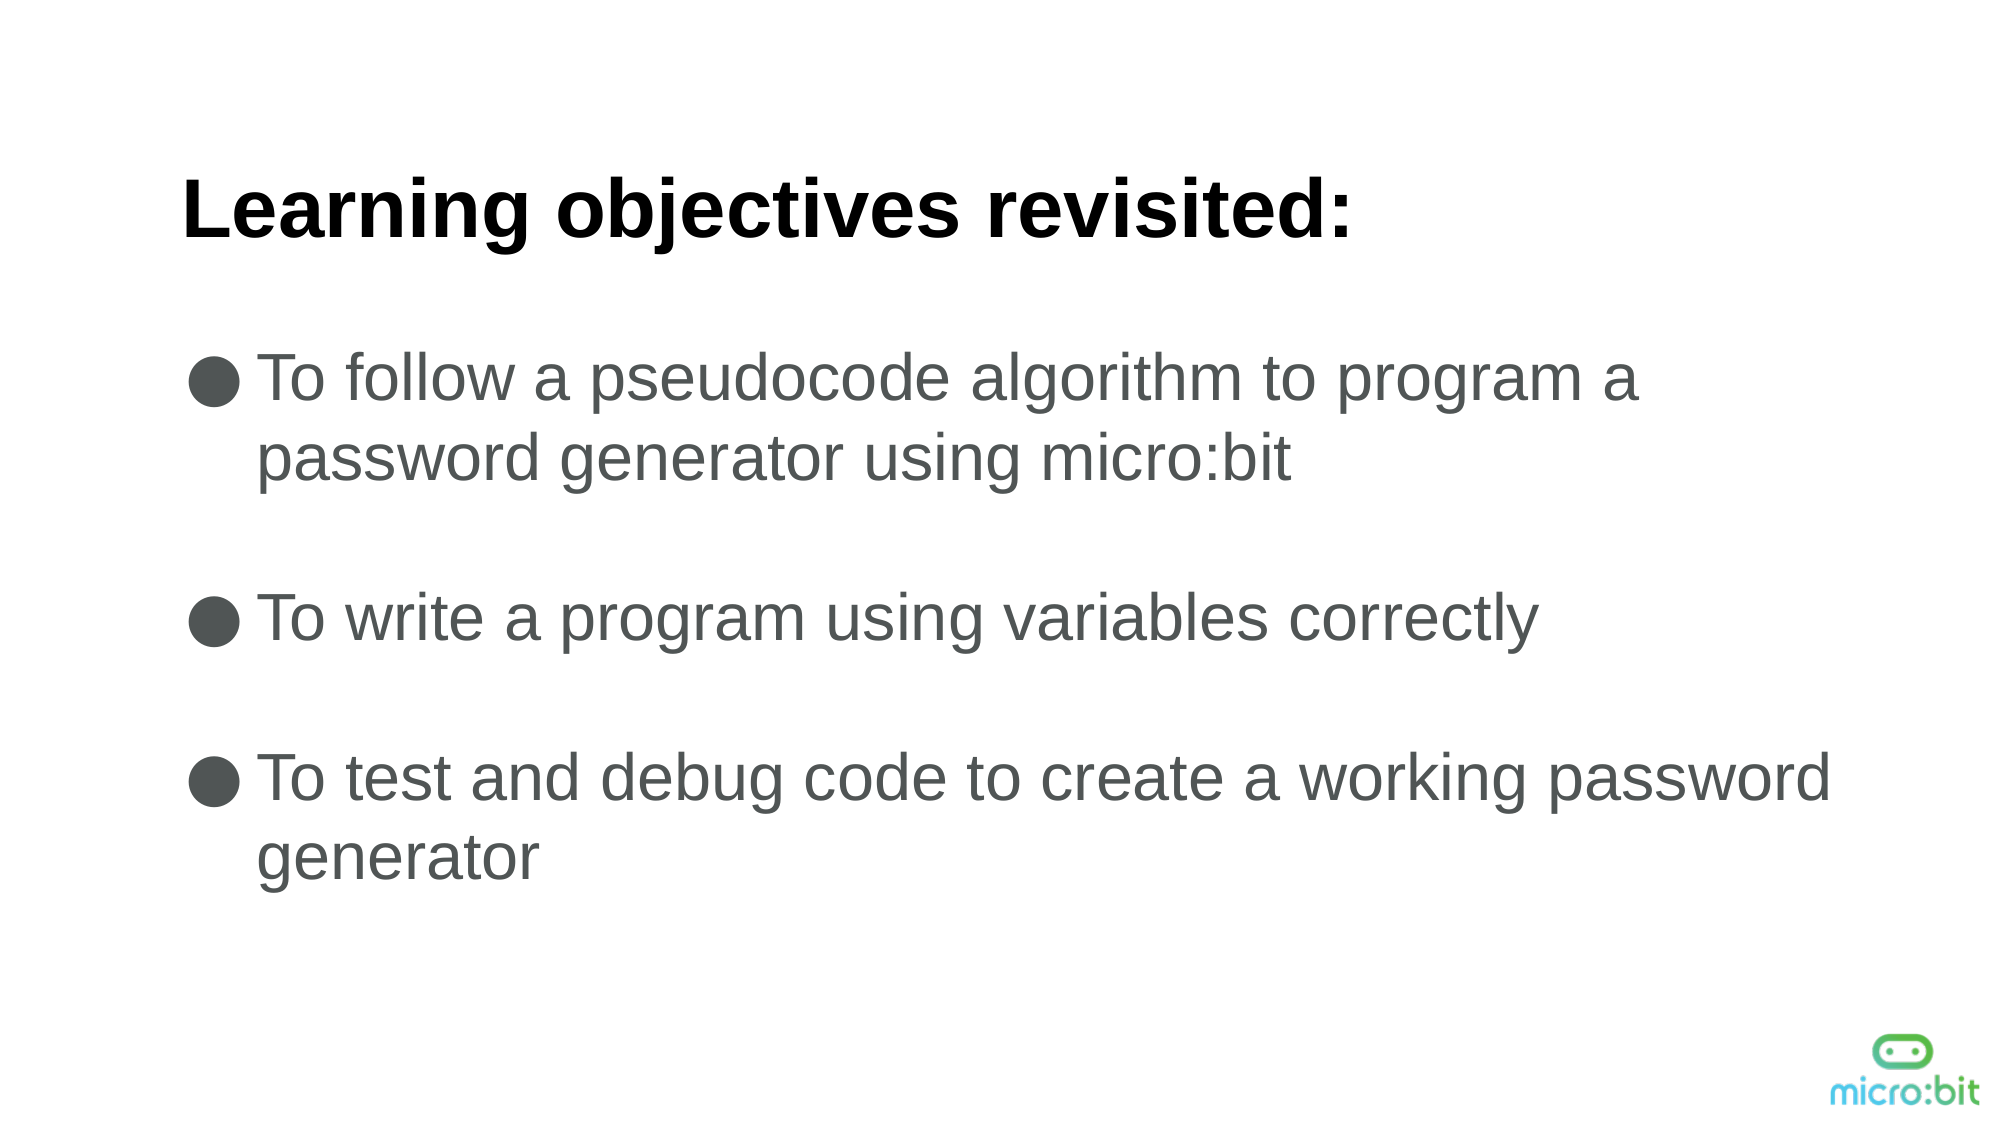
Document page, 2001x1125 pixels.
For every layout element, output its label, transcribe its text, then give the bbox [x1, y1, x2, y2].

picture [1830, 1029, 1980, 1106]
text_box Learning objectives revisited: To follow a pseudocode algorithm to program a password generator using micro:bit To write a program using variables correctly To test and debug code to create a working password generator [166, 60, 1918, 884]
